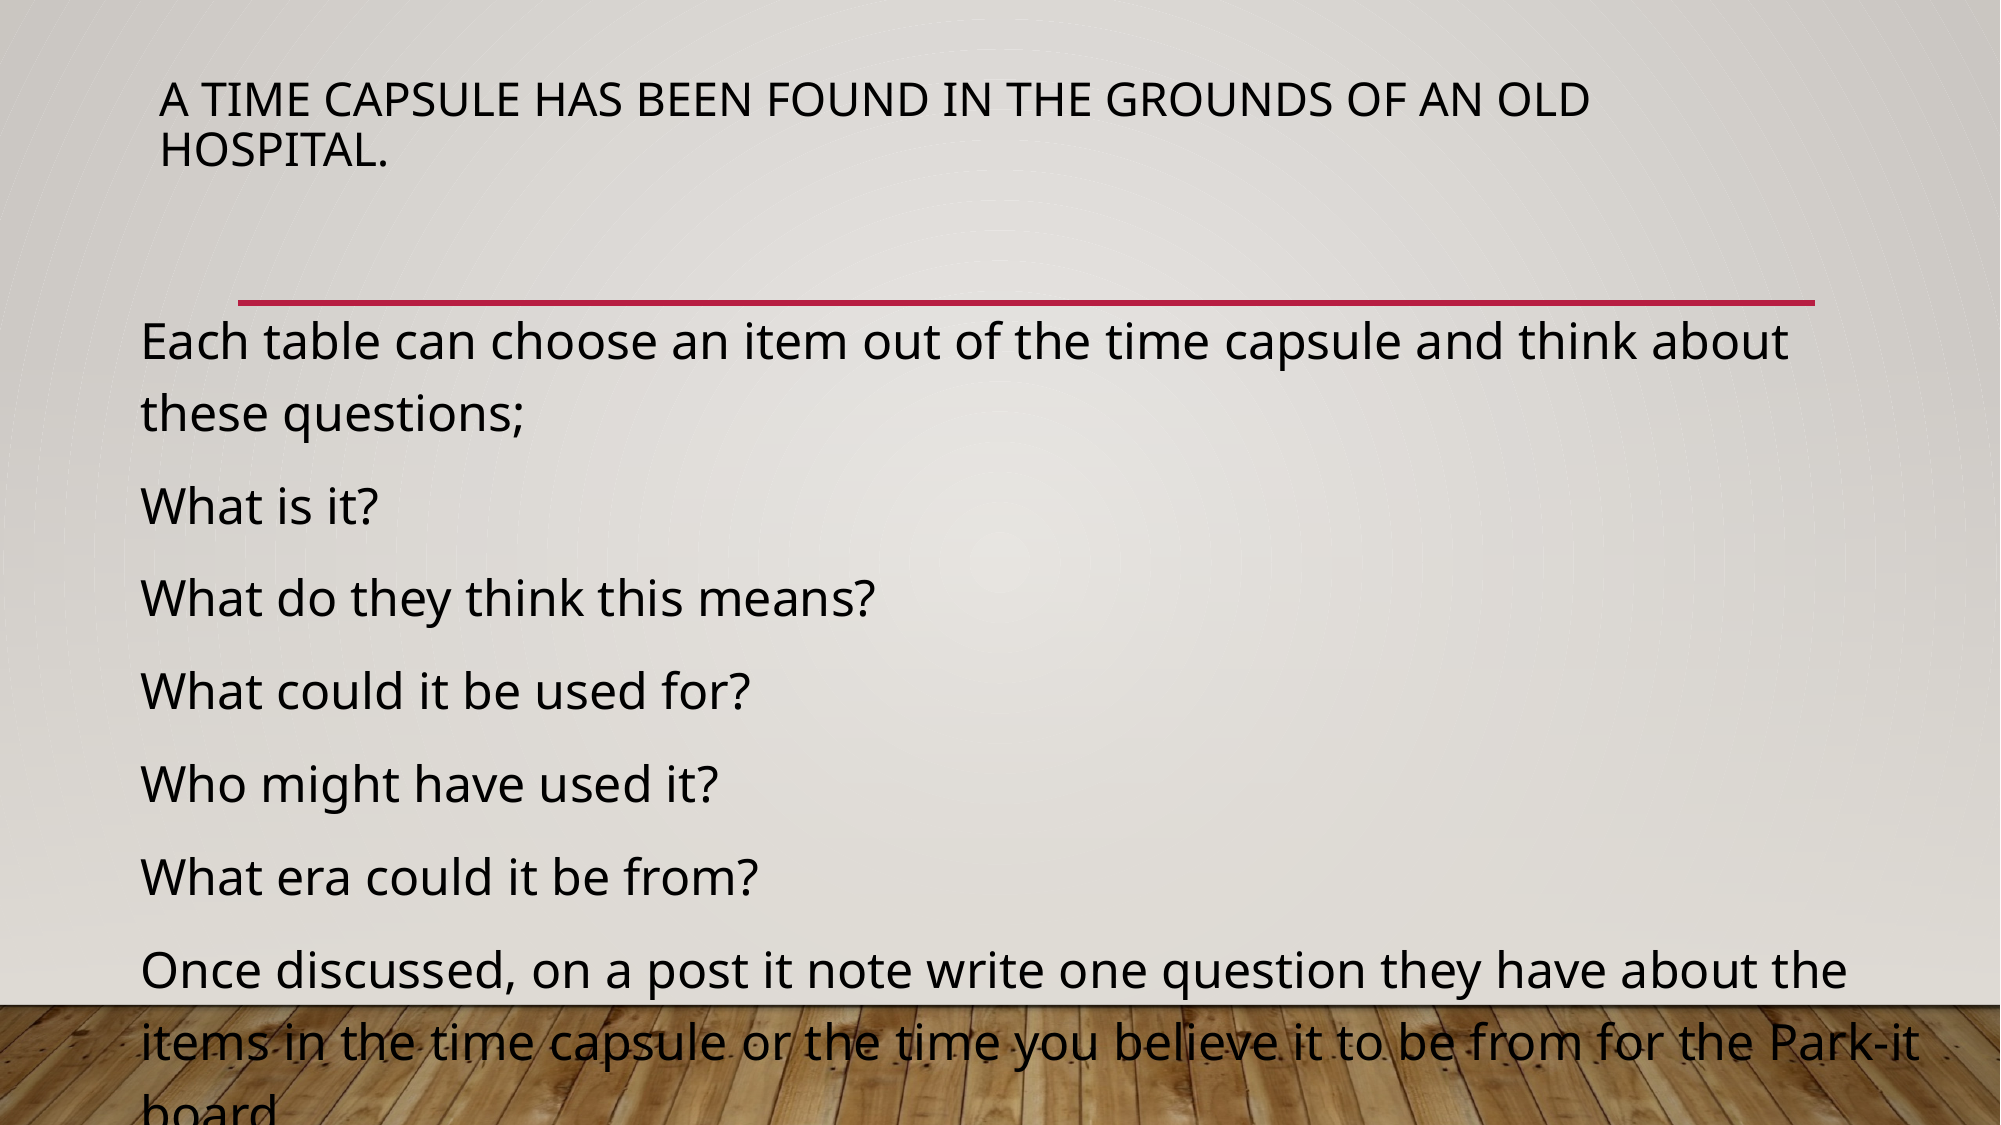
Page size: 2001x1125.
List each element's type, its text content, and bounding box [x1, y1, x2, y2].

picture [0, 1005, 2000, 1125]
title A time capsule has been found in the grounds of an old hospital. [144, 68, 1720, 241]
list Each table can choose an item out of the time capsule and think about these questions; What is it? What do they think this means? What could it be used for? Who might have used it? What era could it be from? Once discussed, on a post it note write one question they have about the items in the time capsule or the time you believe it to be from for the Park-it board. [125, 289, 1939, 1044]
